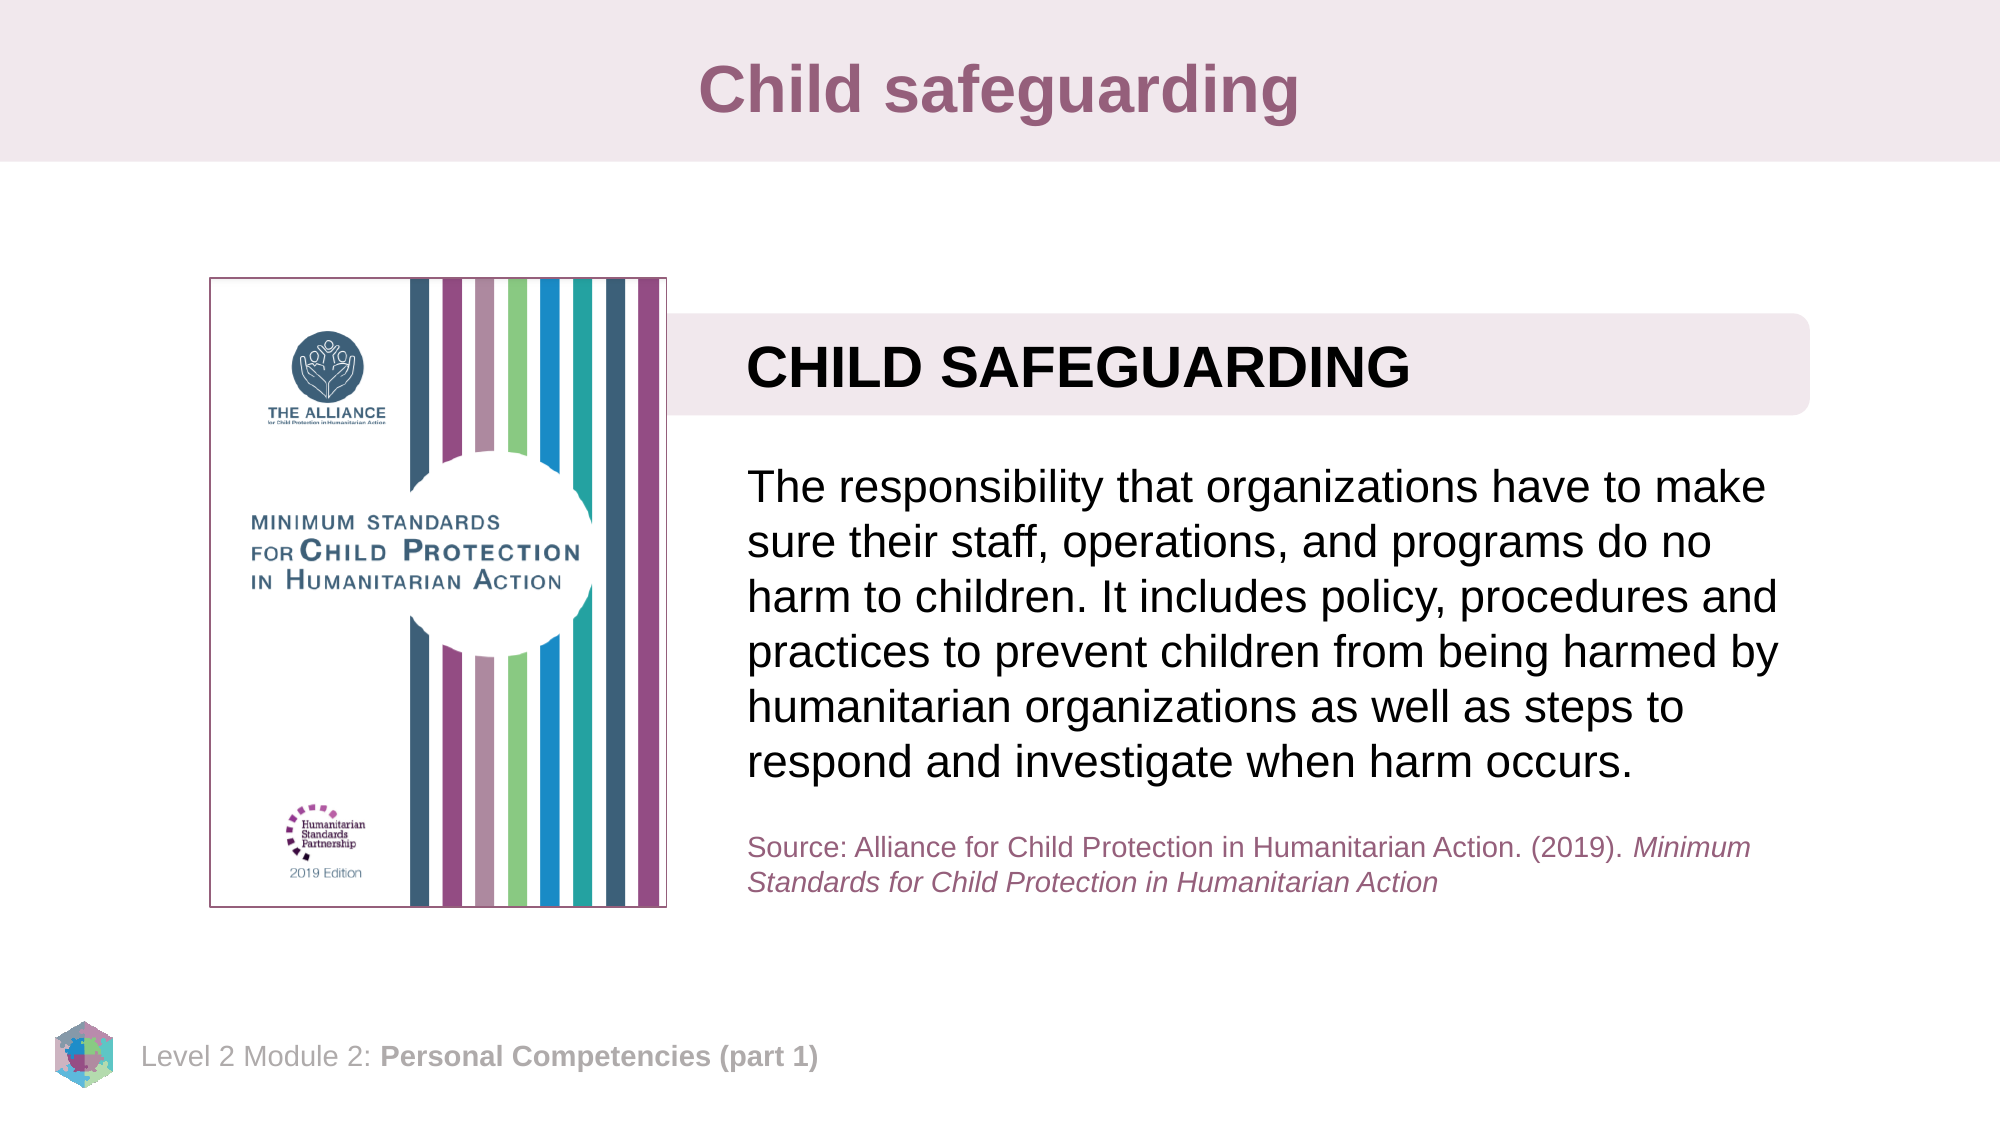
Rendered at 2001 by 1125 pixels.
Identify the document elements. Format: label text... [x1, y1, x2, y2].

picture [55, 1021, 113, 1088]
picture [210, 278, 666, 907]
text_box Source: Alliance for Child Protection in Humanitarian Action. (2019). Minimum Standards for Child Protection in Humanitarian Action [732, 820, 1813, 906]
title Child safeguarding [137, 19, 1863, 163]
text_box CHILD SAFEGUARDING [667, 312, 1811, 417]
text_box The responsibility that organizations have to make sure their staff, operations, and programs do no harm to children. It includes policy, procedures and practices to prevent children from being harmed by humanitarian organizations as well as steps to respond and investigate when harm occurs. [732, 449, 1810, 795]
